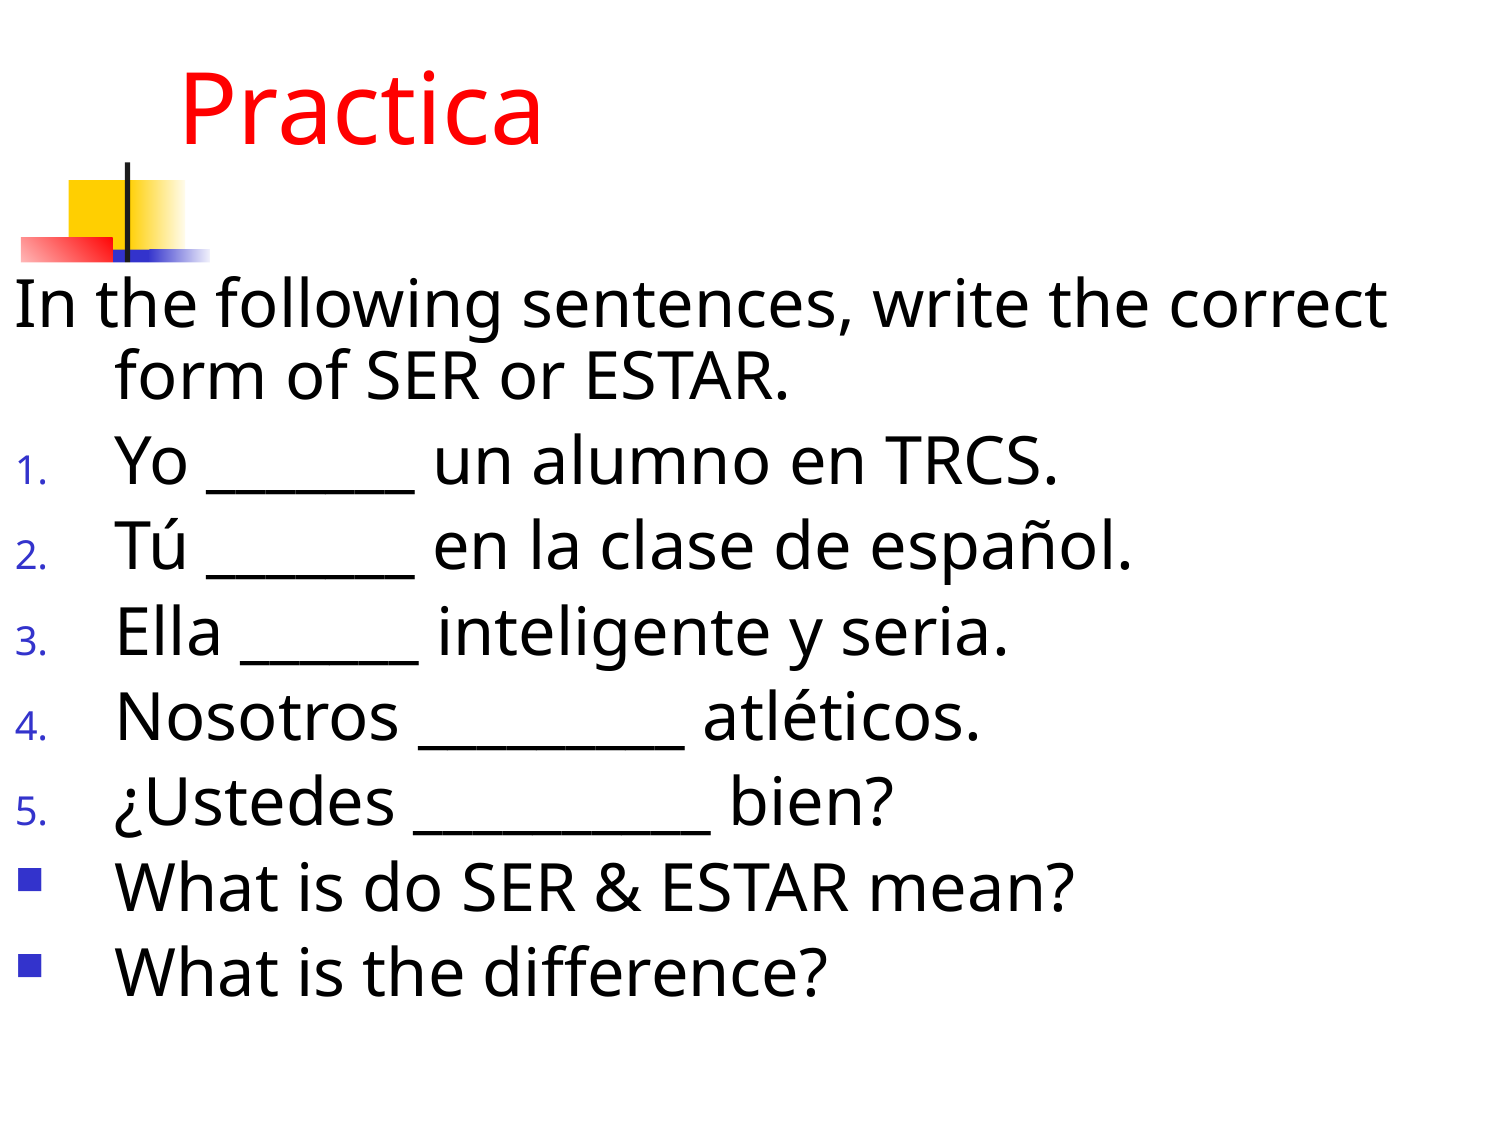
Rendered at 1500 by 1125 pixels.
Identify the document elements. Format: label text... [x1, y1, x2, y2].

text_box In the following sentences, write the correct form of SER or ESTAR. Yo _______ un alumno en TRCS. Tú _______ en la clase de español. Ella ______ inteligente y seria. Nosotros _________ atléticos. ¿Ustedes __________ bien? What is do SER & ESTAR mean? What is the difference? [0, 262, 1463, 1113]
text_box Practica [162, 37, 1500, 238]
